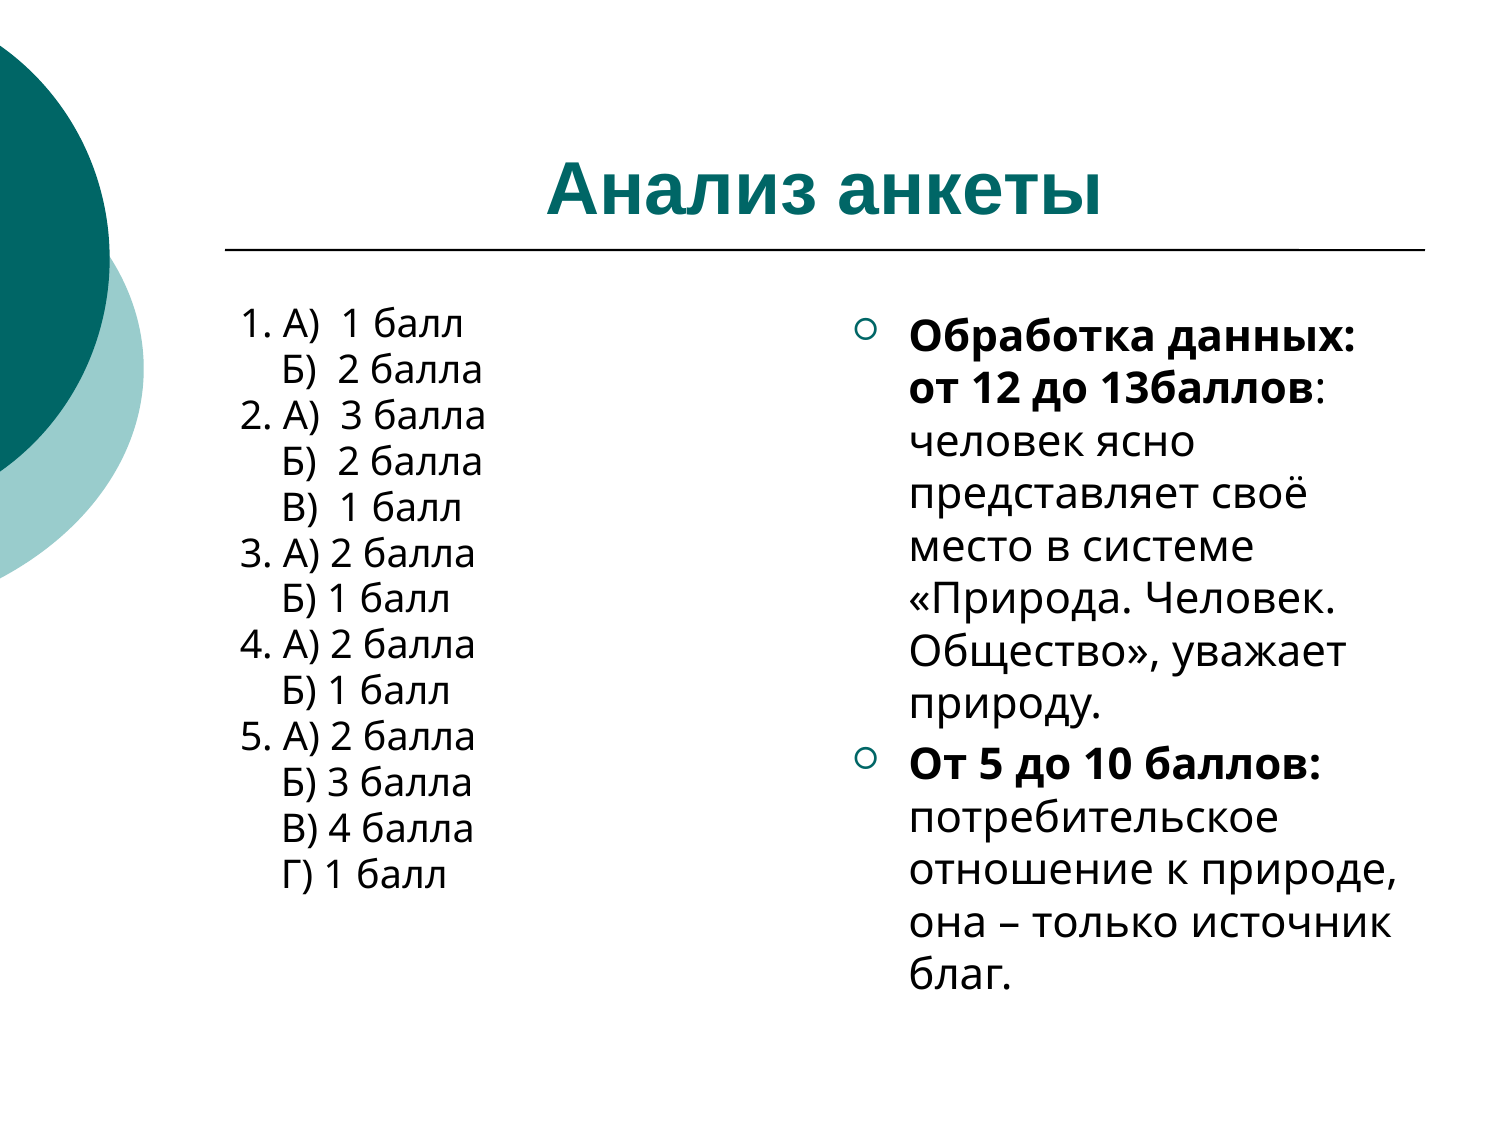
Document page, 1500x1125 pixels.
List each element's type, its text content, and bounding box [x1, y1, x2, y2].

list 1. А) 1 балл Б) 2 балла 2. А) 3 балла Б) 2 балла В) 1 балл 3. А) 2 балла Б) 1 балл 4. А) 2 балла Б) 1 балл 5. А) 2 балла Б) 3 балла В) 4 балла Г) 1 балл [224, 299, 813, 975]
list Обработка данных: от 12 до 13баллов: человек ясно представляет своё место в системе «Природа. Человек. Общество», уважает природу. От 5 до 10 баллов: потребительское отношение к природе, она – только источник благ. [836, 299, 1425, 625]
title Анализ анкеты [224, 49, 1425, 238]
